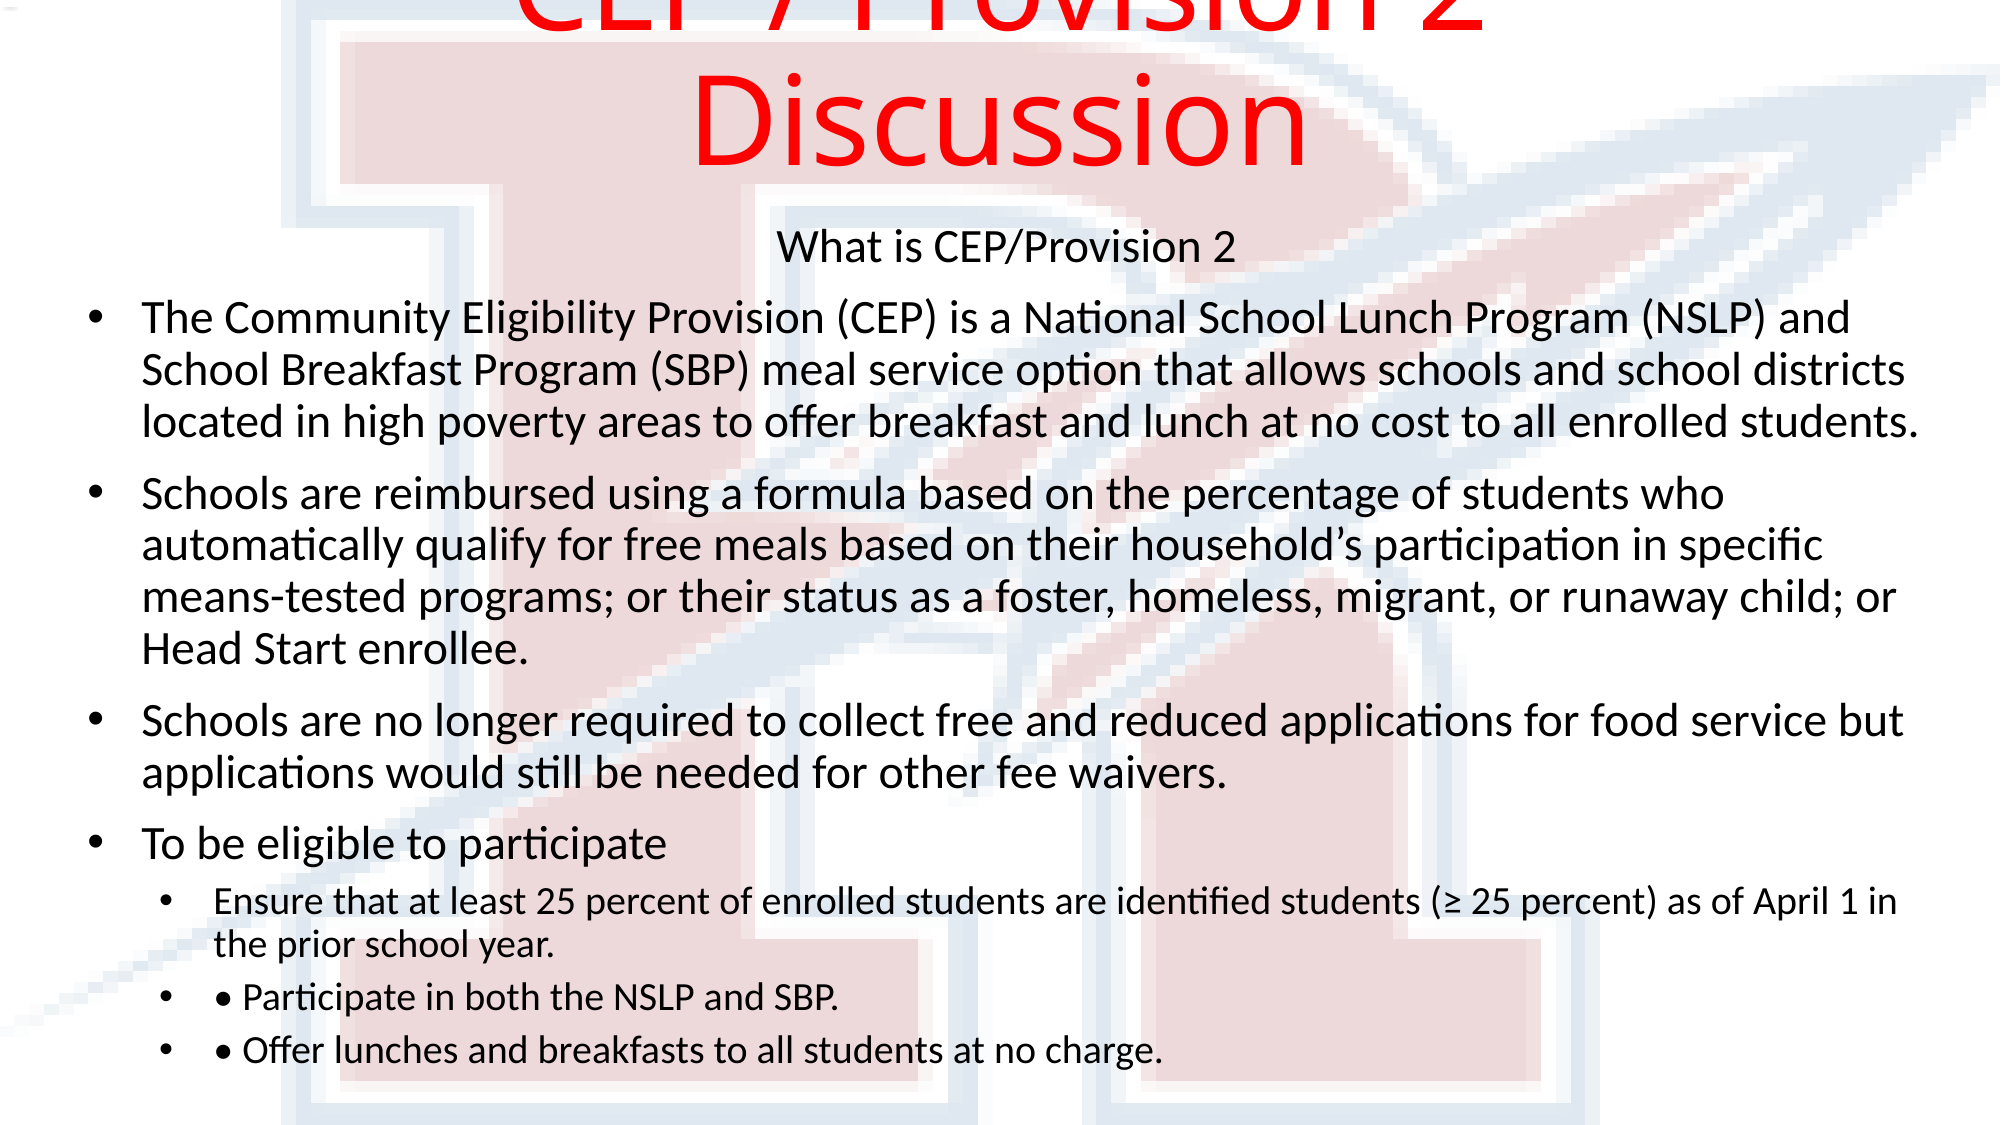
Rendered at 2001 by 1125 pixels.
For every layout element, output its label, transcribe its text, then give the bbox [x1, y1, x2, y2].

subtitle What is CEP/Provision 2 The Community Eligibility Provision (CEP) is a National School Lunch Program (NSLP) and School Breakfast Program (SBP) meal service option that allows schools and school districts located in high poverty areas to offer breakfast and lunch at no cost to all enrolled students. Schools are reimbursed using a formula based on the percentage of students who automatically qualify for free meals based on their household’s participation in specific means-tested programs; or their status as a foster, homeless, migrant, or runaway child; or Head Start enrollee. Schools are no longer required to collect free and reduced applications for food service but applications would still be needed for other fee waivers. To be eligible to participate Ensure that at least 25 percent of enrolled students are identified students (≥ 25 percent) as of April 1 in the prior school year. • Participate in both the NSLP and SBP. • Offer lunches and breakfasts to all students at no charge. [72, 213, 1942, 1112]
title CEP / Provision 2 Discussion [249, 41, 1750, 200]
